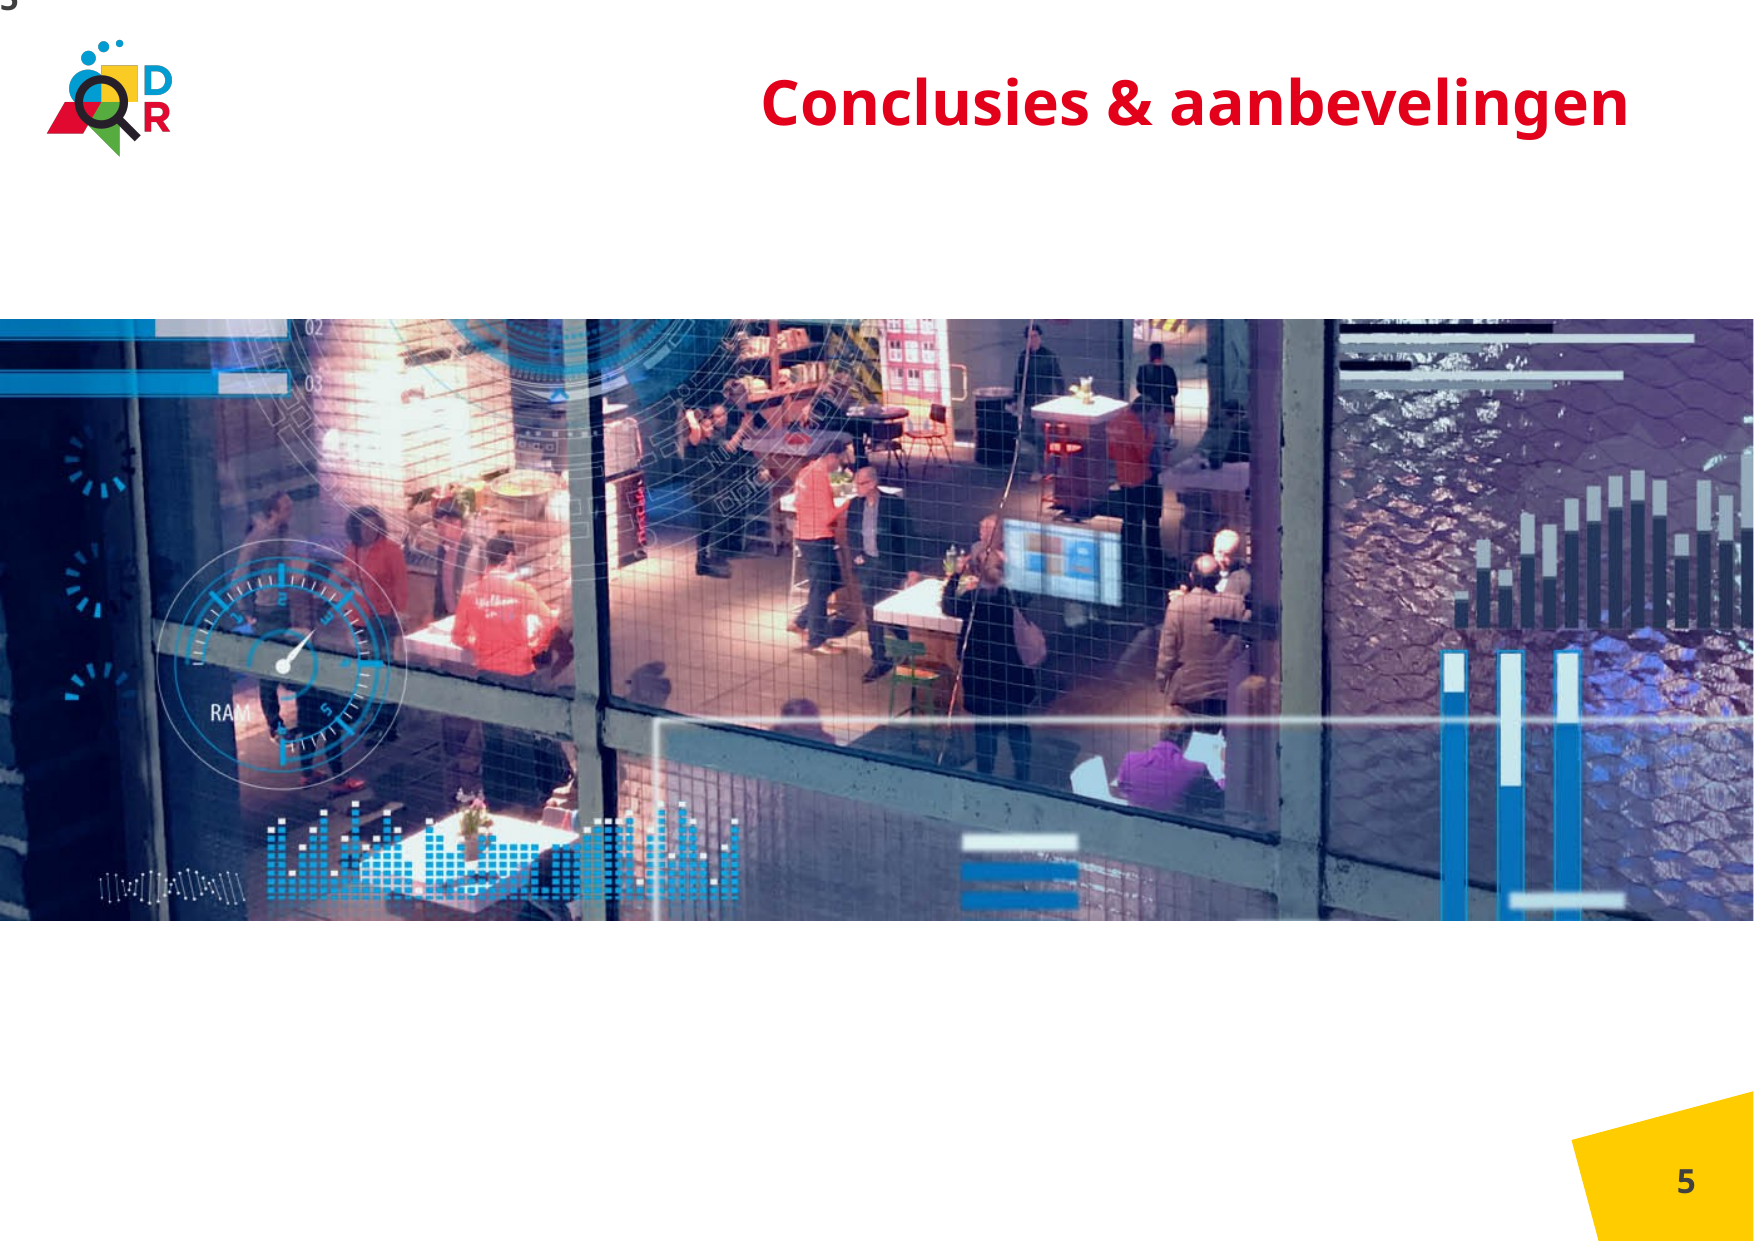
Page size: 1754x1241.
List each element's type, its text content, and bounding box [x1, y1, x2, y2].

text_box Conclusies & aanbevelingen [387, 63, 1631, 139]
picture [45, 38, 175, 160]
slide_number 5 [1625, 1149, 1716, 1217]
picture [0, 319, 1754, 921]
picture [0, 319, 73, 326]
